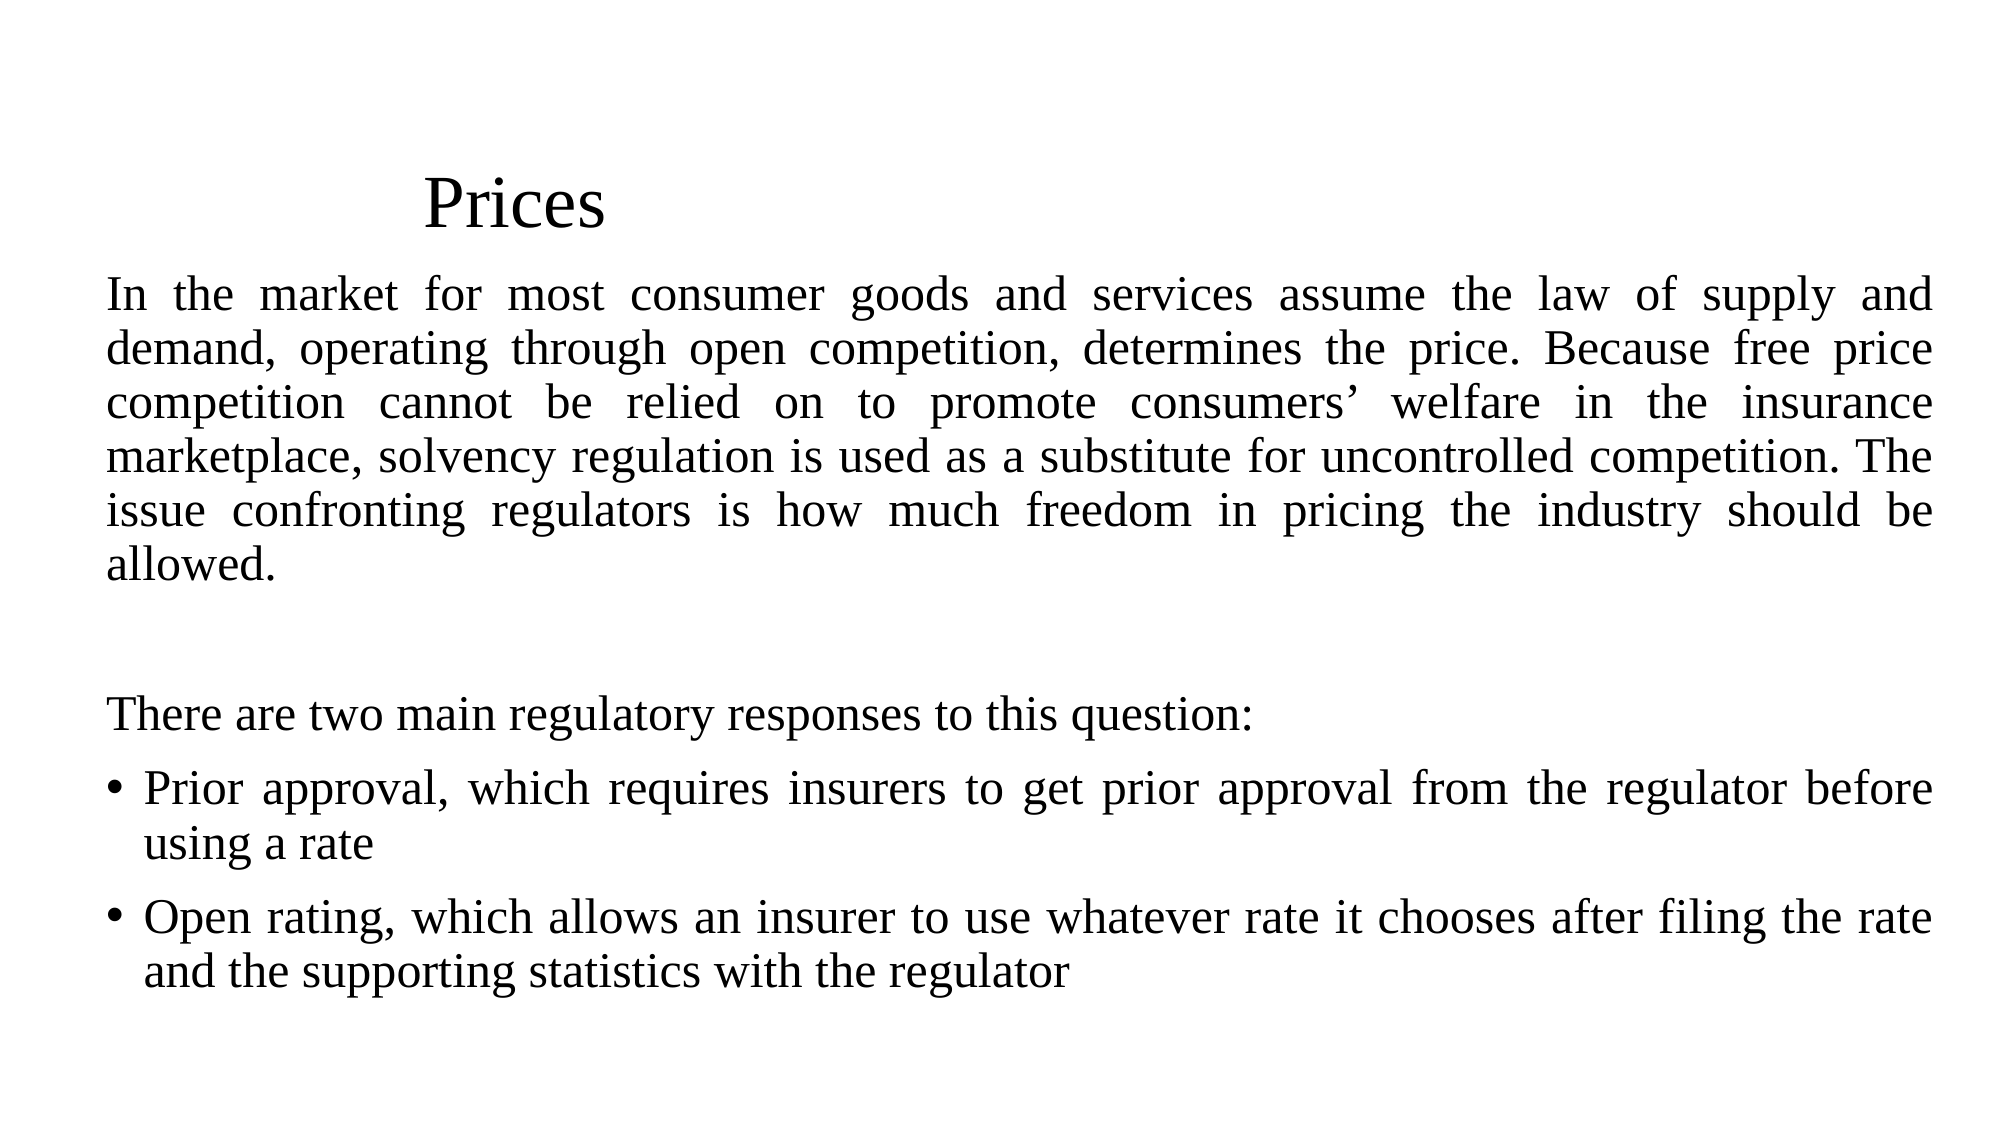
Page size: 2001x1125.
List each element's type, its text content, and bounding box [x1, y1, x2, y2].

title Prices [408, 146, 679, 260]
list In the market for most consumer goods and services assume the law of supply and demand, operating through open competition, determines the price. Because free price competition cannot be relied on to promote consumers’ welfare in the insurance marketplace, solvency regulation is used as a substitute for uncontrolled competition. The issue confronting regulators is how much freedom in pricing the industry should be allowed. There are two main regulatory responses to this question: Prior approval, which requires insurers to get prior approval from the regulator before using a rate Open rating, which allows an insurer to use whatever rate it chooses after filing the rate and the supporting statistics with the regulator [91, 260, 1950, 1059]
